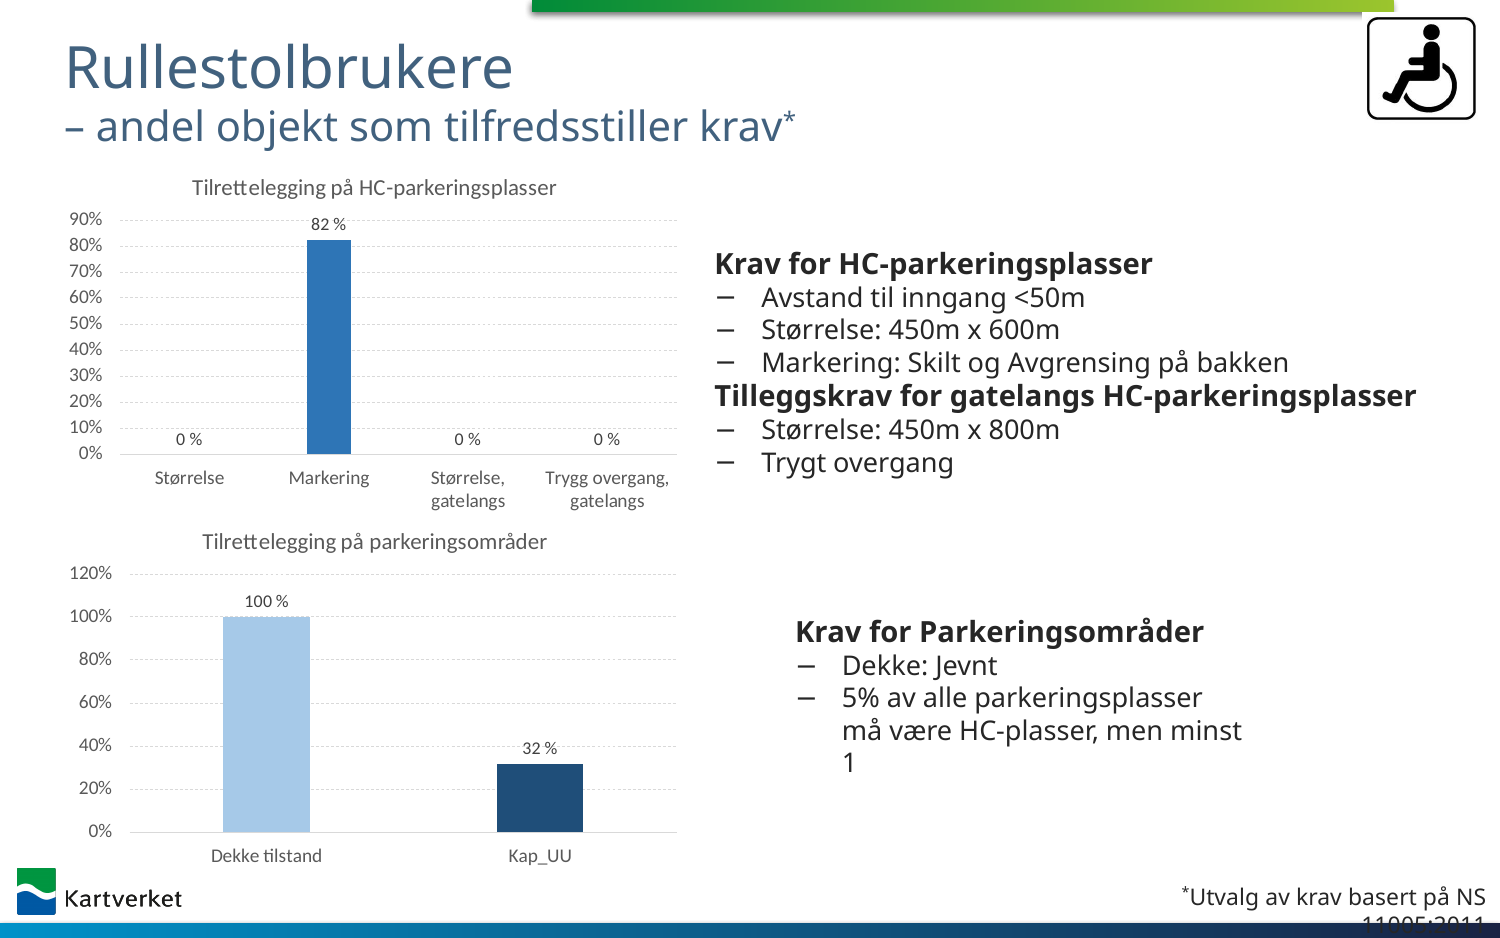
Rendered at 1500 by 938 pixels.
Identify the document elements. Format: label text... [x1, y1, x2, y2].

text_box Rullestolbrukere – andel objekt som tilfredsstiller krav* [49, 25, 1431, 158]
text_box Krav for Parkeringsområder Dekke: Jevnt 5% av alle parkeringsplasser må være HC-plasser, men minst 1 [780, 605, 1261, 786]
picture [62, 166, 688, 519]
picture [62, 520, 688, 874]
picture [1362, 12, 1481, 126]
text_box *Utvalg av krav basert på NS 11005:2011 [1068, 873, 1500, 938]
text_box Krav for HC-parkeringsplasser Avstand til inngang <50m Størrelse: 450m x 600m Markering: Skilt og Avgrensing på bakken Tilleggskrav for gatelangs HC-parkeringsplasser Størrelse: 450m x 800m Trygt overgang [699, 237, 1433, 485]
